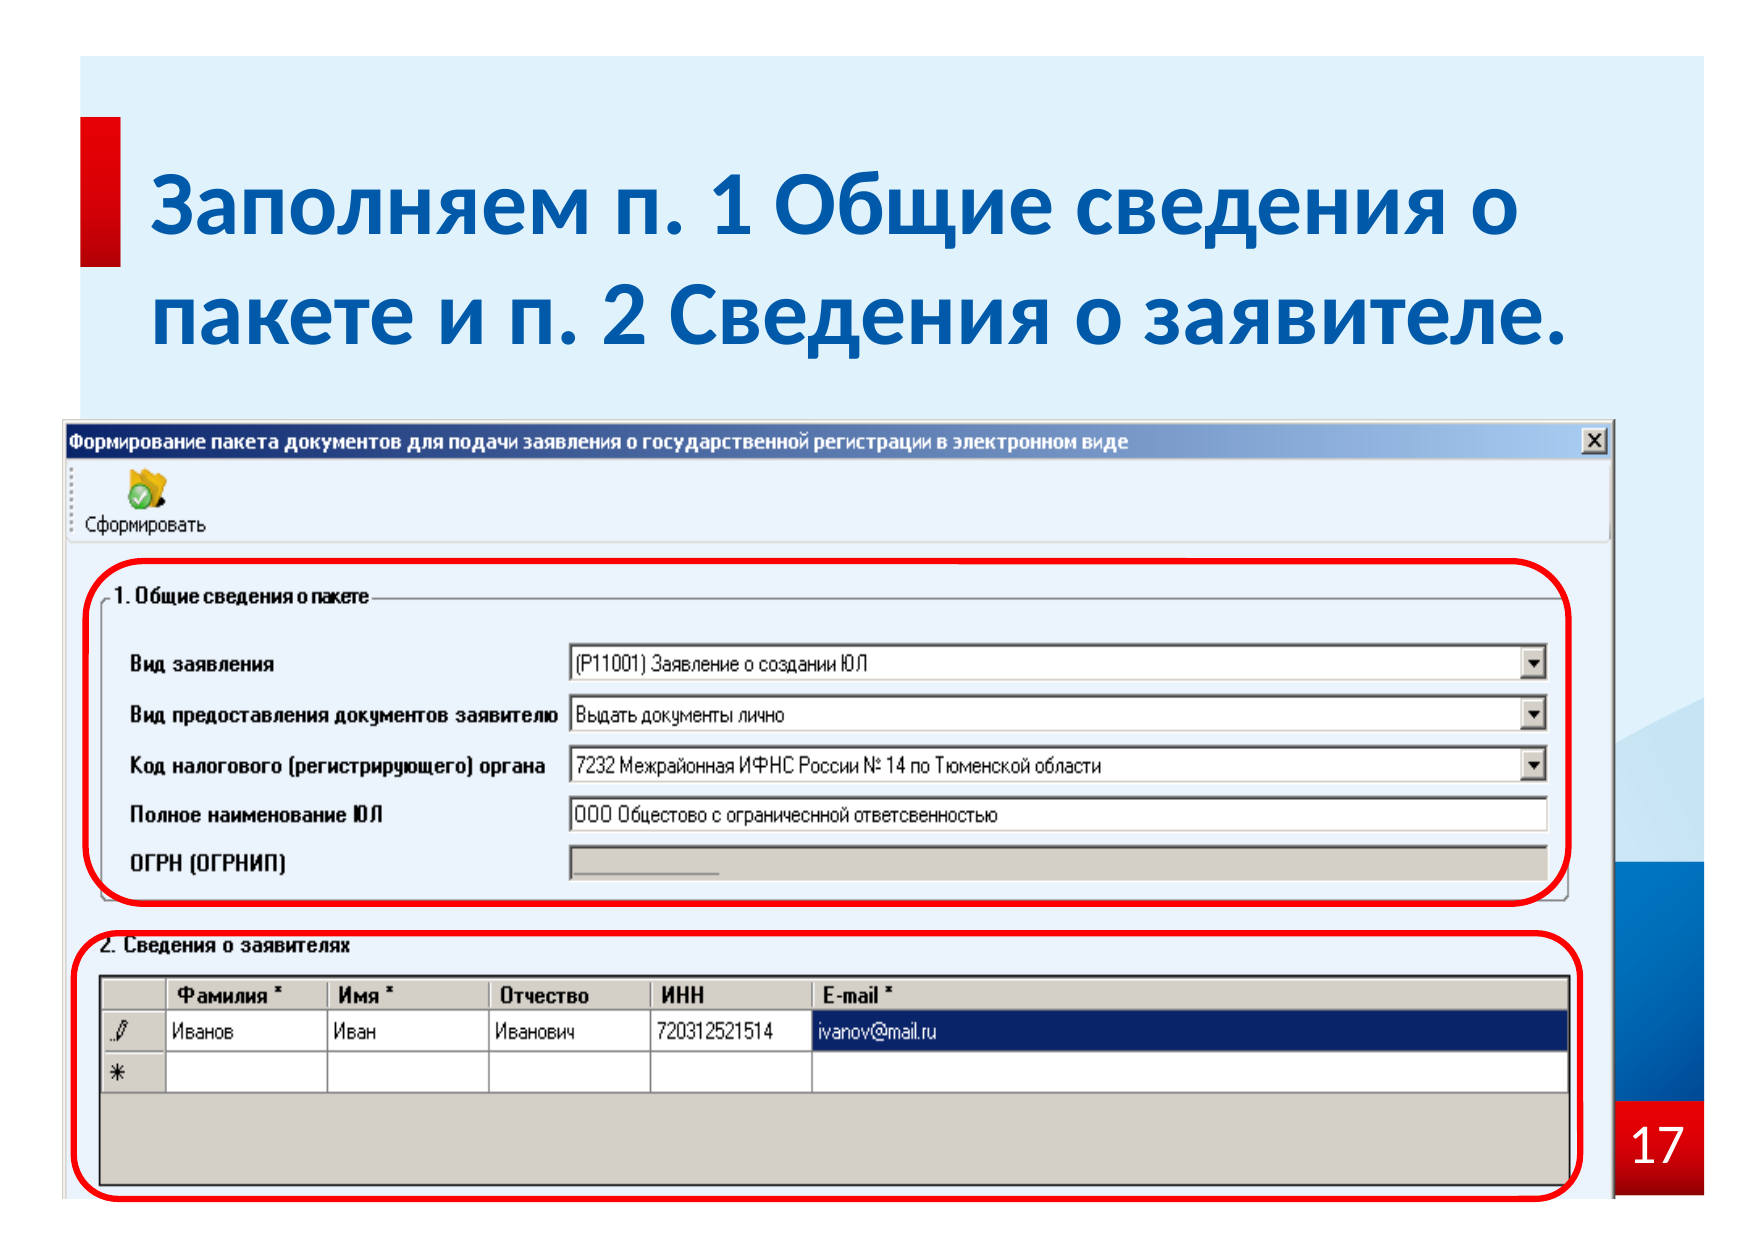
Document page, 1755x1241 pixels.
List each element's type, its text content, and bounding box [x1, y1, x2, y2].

slide_number 17 [1615, 1092, 1717, 1208]
title Заполняем п. 1 Общие сведения о пакете и п. 2 Сведения о заявителе. [132, 64, 1705, 442]
picture [0, 0, 1754, 1240]
